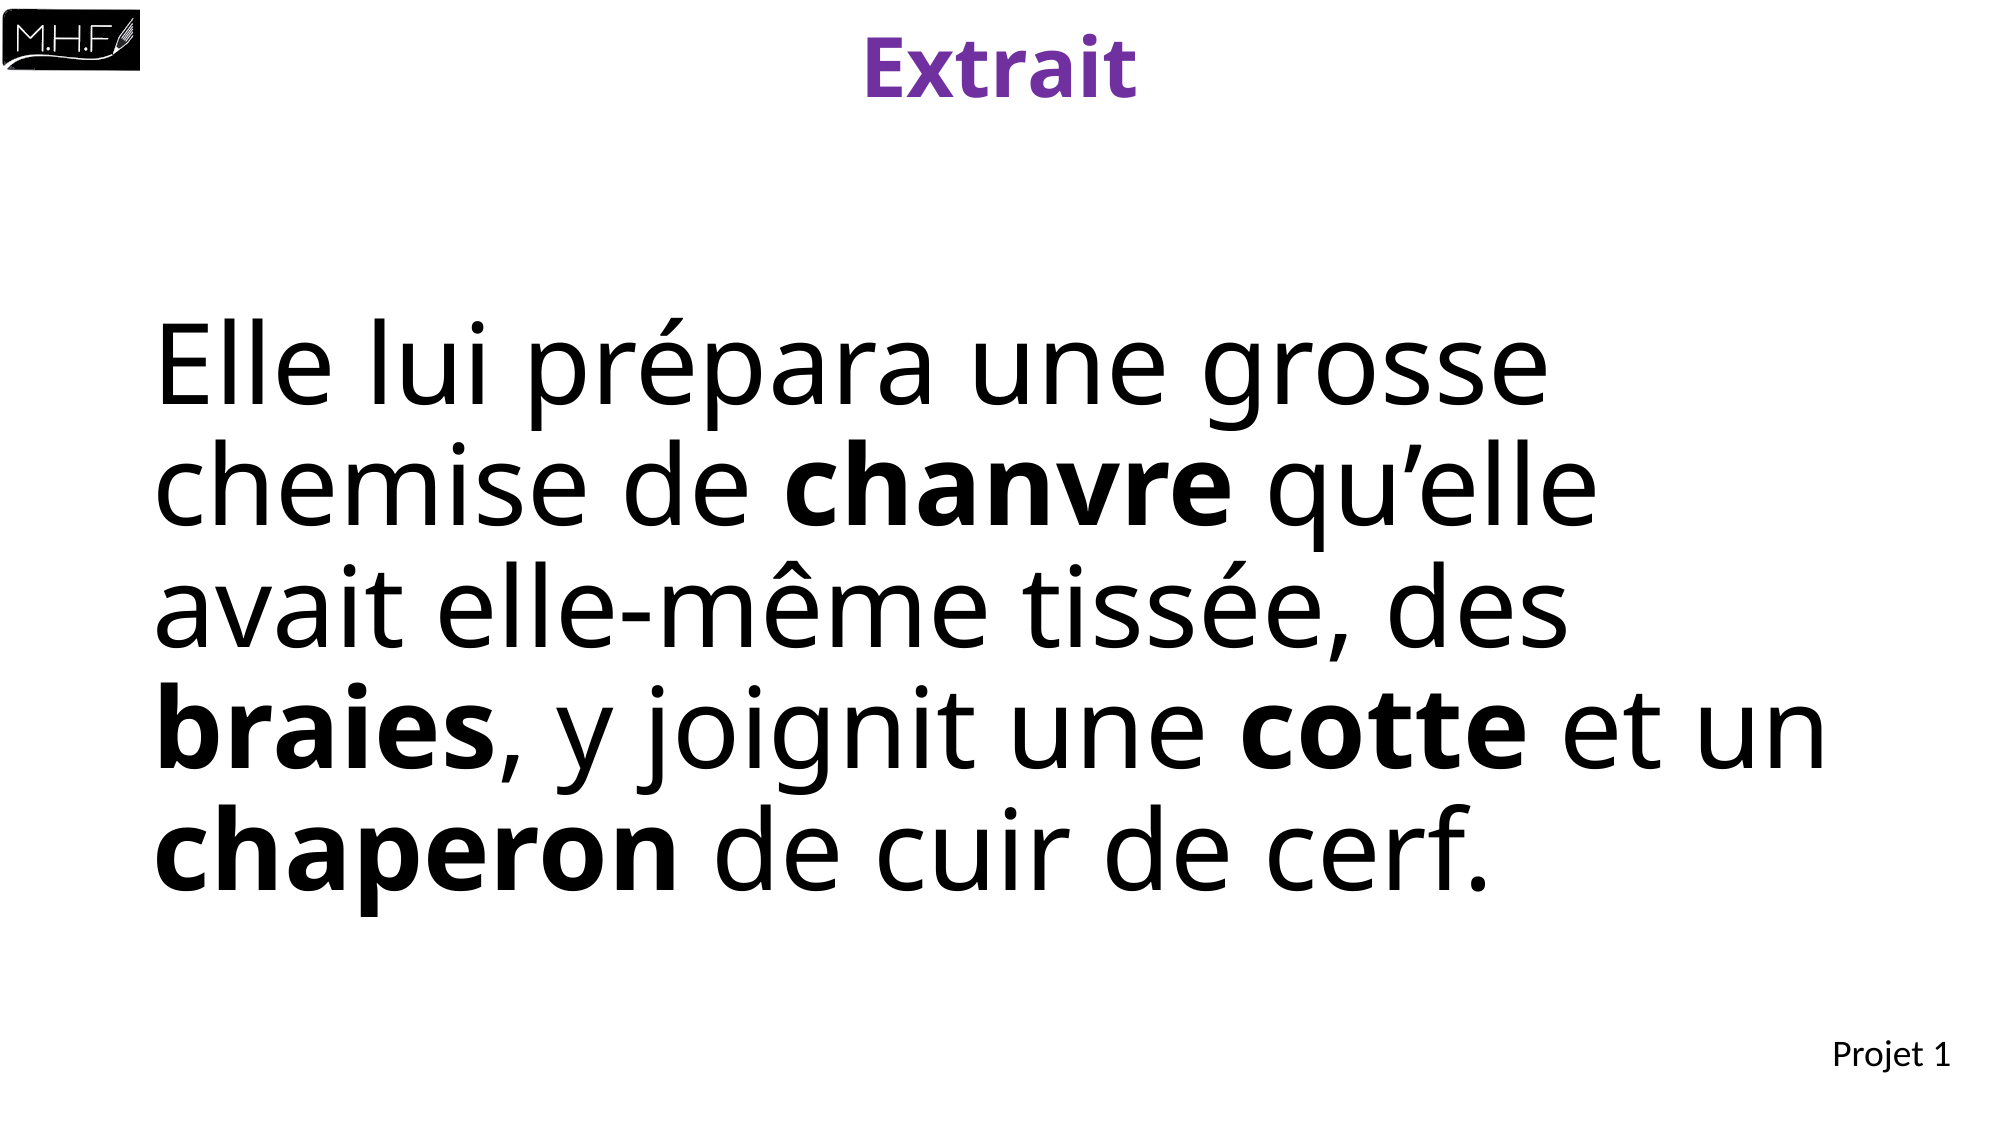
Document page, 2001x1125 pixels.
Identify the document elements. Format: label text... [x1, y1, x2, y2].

picture [0, 7, 140, 74]
title Extrait [675, 29, 1325, 112]
text_box Projet 1 [1362, 1021, 1967, 1082]
list Elle lui prépara une grosse chemise de chanvre qu’elle avait elle-même tissée, des braies, y joignit une cotte et un chaperon de cuir de cerf. [137, 299, 1863, 1014]
